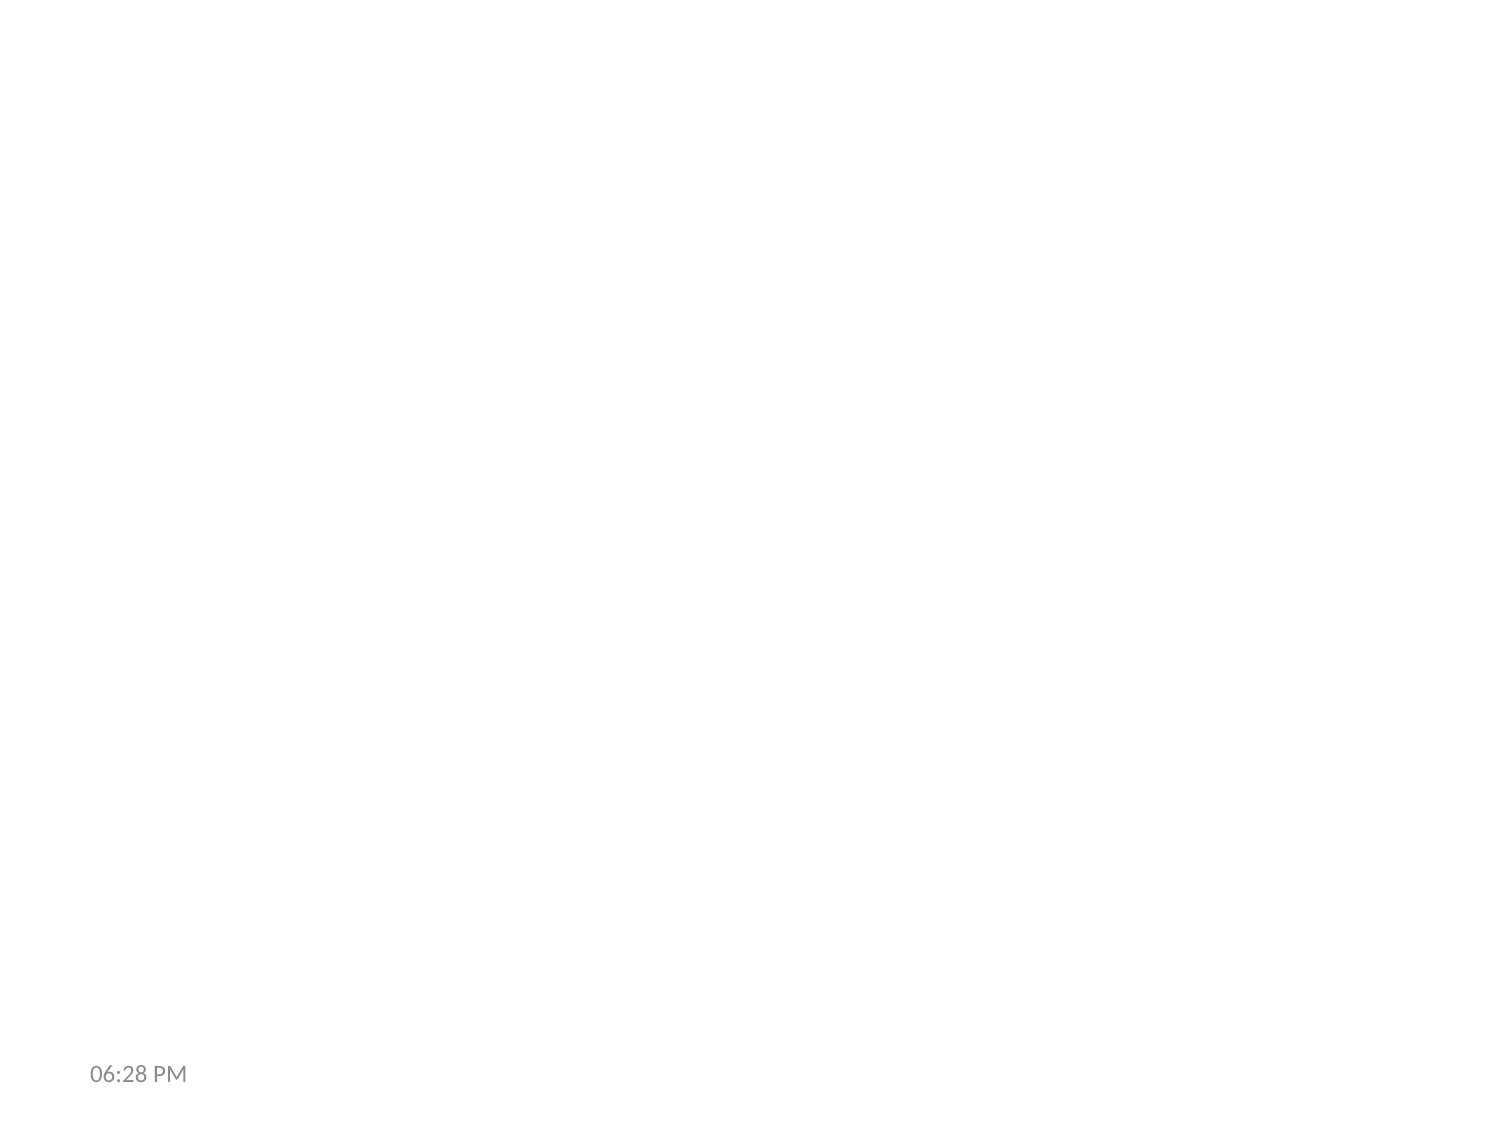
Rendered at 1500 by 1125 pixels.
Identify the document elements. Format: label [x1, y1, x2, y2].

slide_number [75, 1042, 425, 1103]
